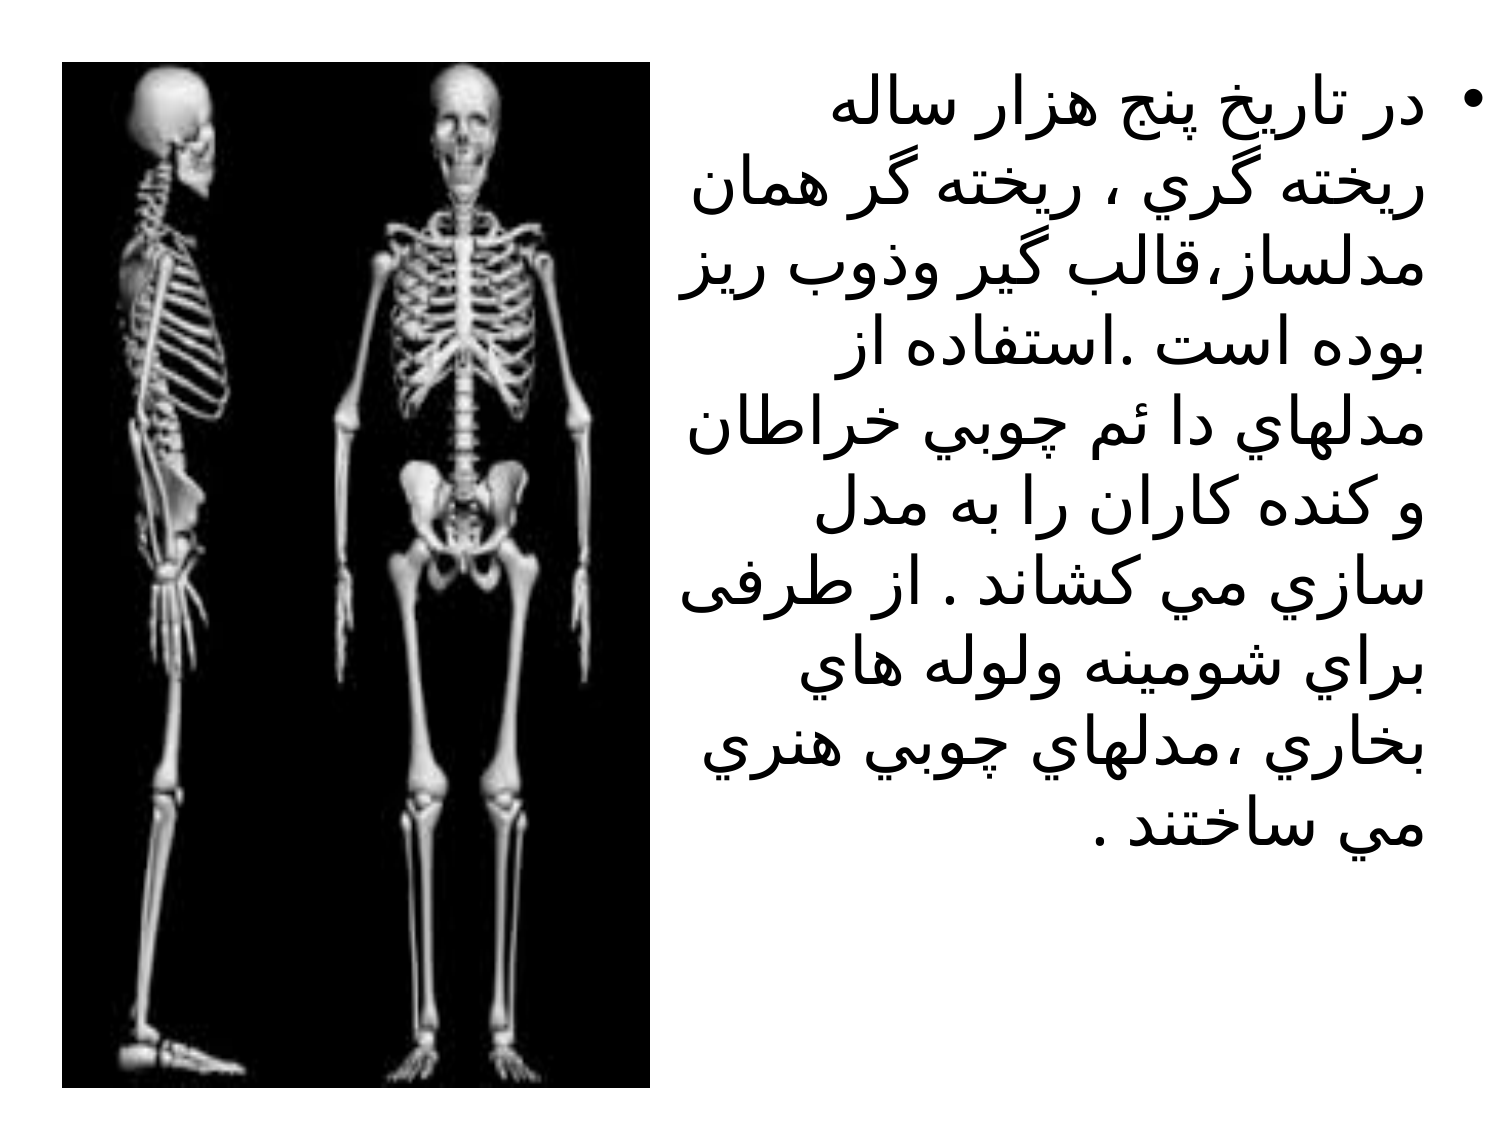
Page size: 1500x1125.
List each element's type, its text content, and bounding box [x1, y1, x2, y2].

picture [62, 62, 651, 1088]
list در تاريخ پنج هزار ساله ريخته گري ، ريخته گر همان مدلساز،قالب گير وذوب ريز بوده است .استفاده از مدلهاي دا ئم چوبي خراطان و كنده كاران را به مدل سازي مي كشاند . از طرفی براي شومينه ولوله هاي بخاري ،مدلهاي چوبي هنري مي ساختند . [650, 50, 1500, 1125]
